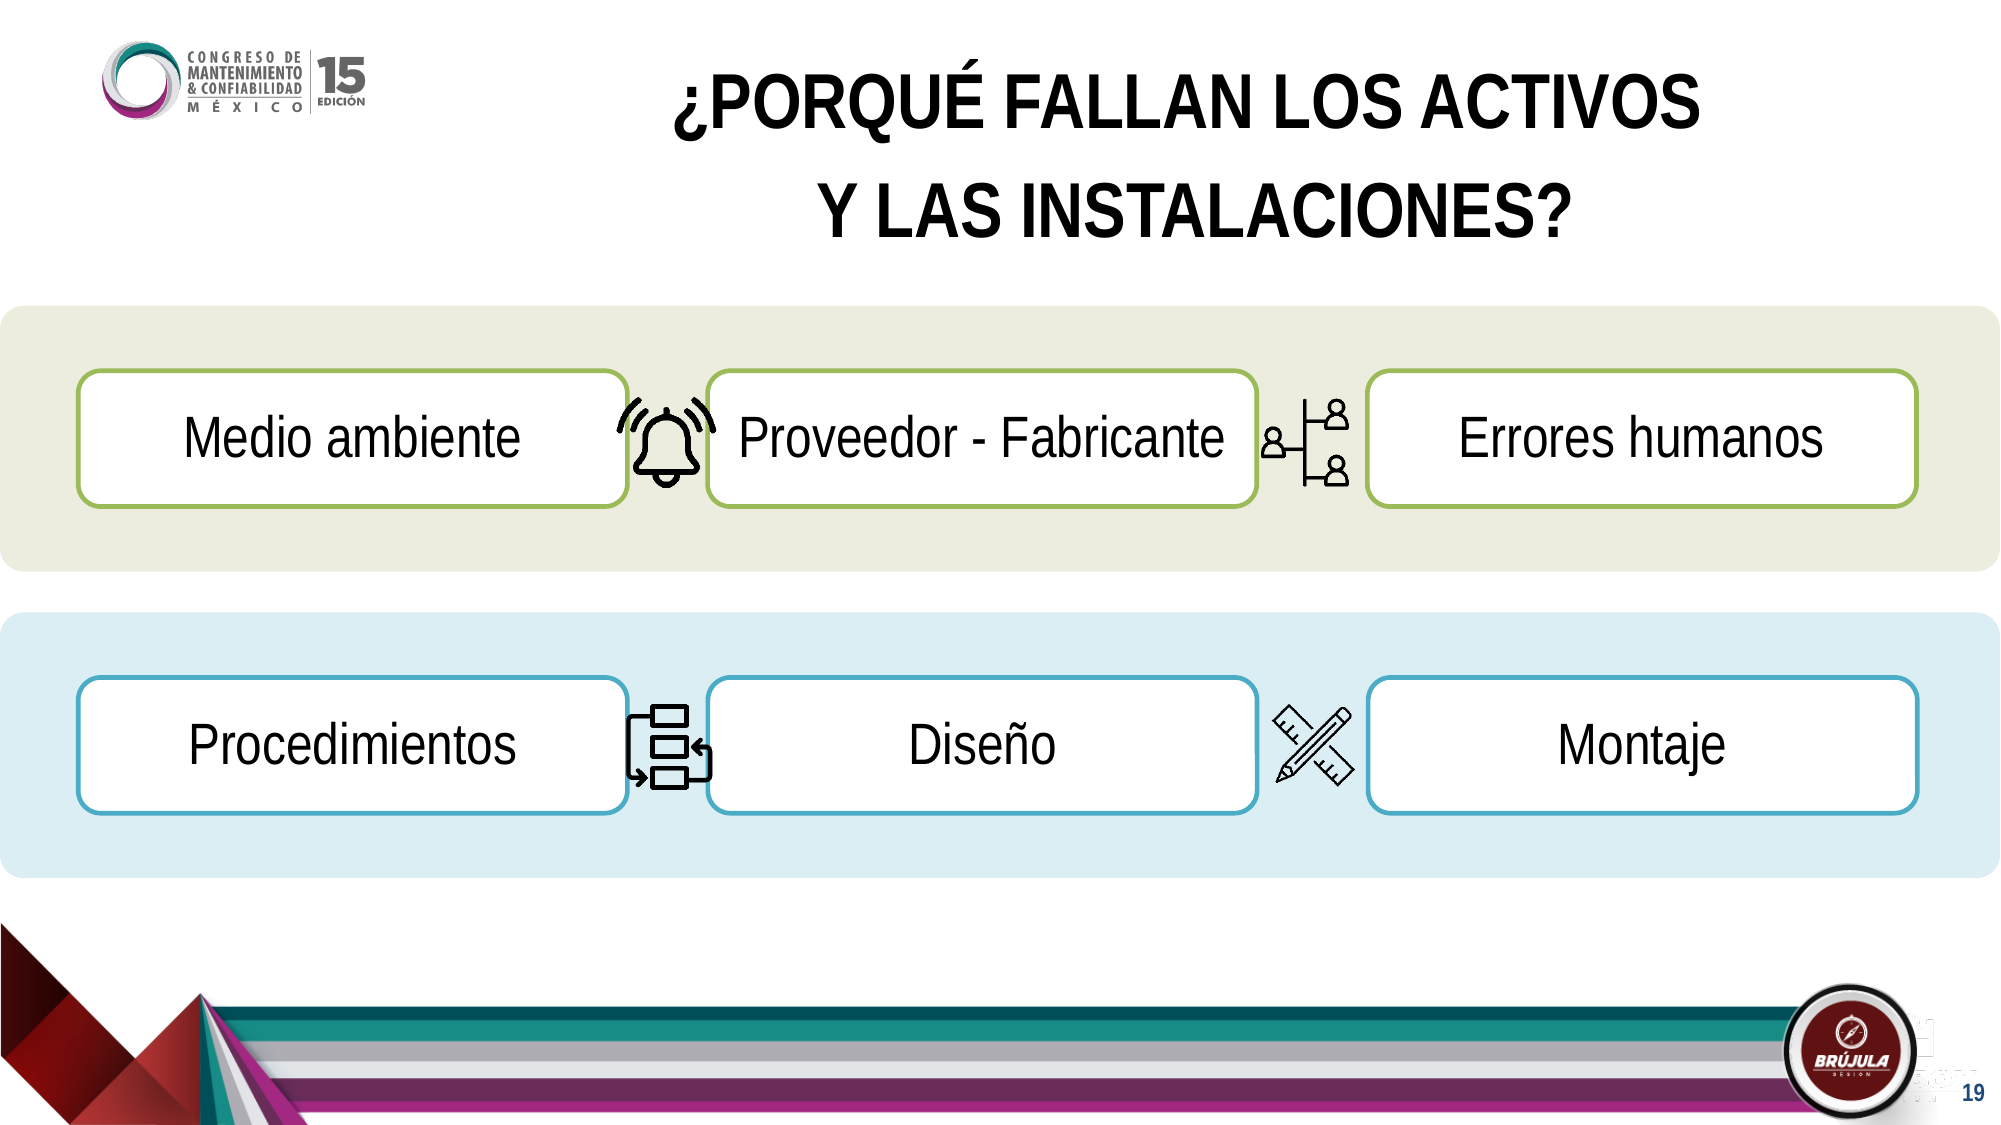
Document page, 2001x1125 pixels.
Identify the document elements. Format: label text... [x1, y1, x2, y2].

text_box Procedimientos [77, 676, 629, 815]
text_box [0, 611, 2000, 880]
picture [604, 390, 727, 488]
picture [613, 699, 725, 792]
picture [0, 923, 1977, 1125]
picture [1252, 397, 1357, 487]
text_box Diseño [706, 676, 1259, 815]
text_box [0, 305, 2000, 572]
text_box ¿PORQUÉ FALLAN LOS ACTIVOS Y LAS INSTALACIONES? [618, 43, 1774, 260]
text_box Proveedor - Fabricante [706, 369, 1258, 508]
picture [1263, 702, 1363, 788]
text_box Errores humanos [1366, 369, 1918, 508]
picture [101, 41, 366, 120]
text_box Montaje [1367, 676, 1919, 815]
text_box 19 [1650, 1073, 2000, 1109]
text_box Medio ambiente [77, 369, 629, 508]
